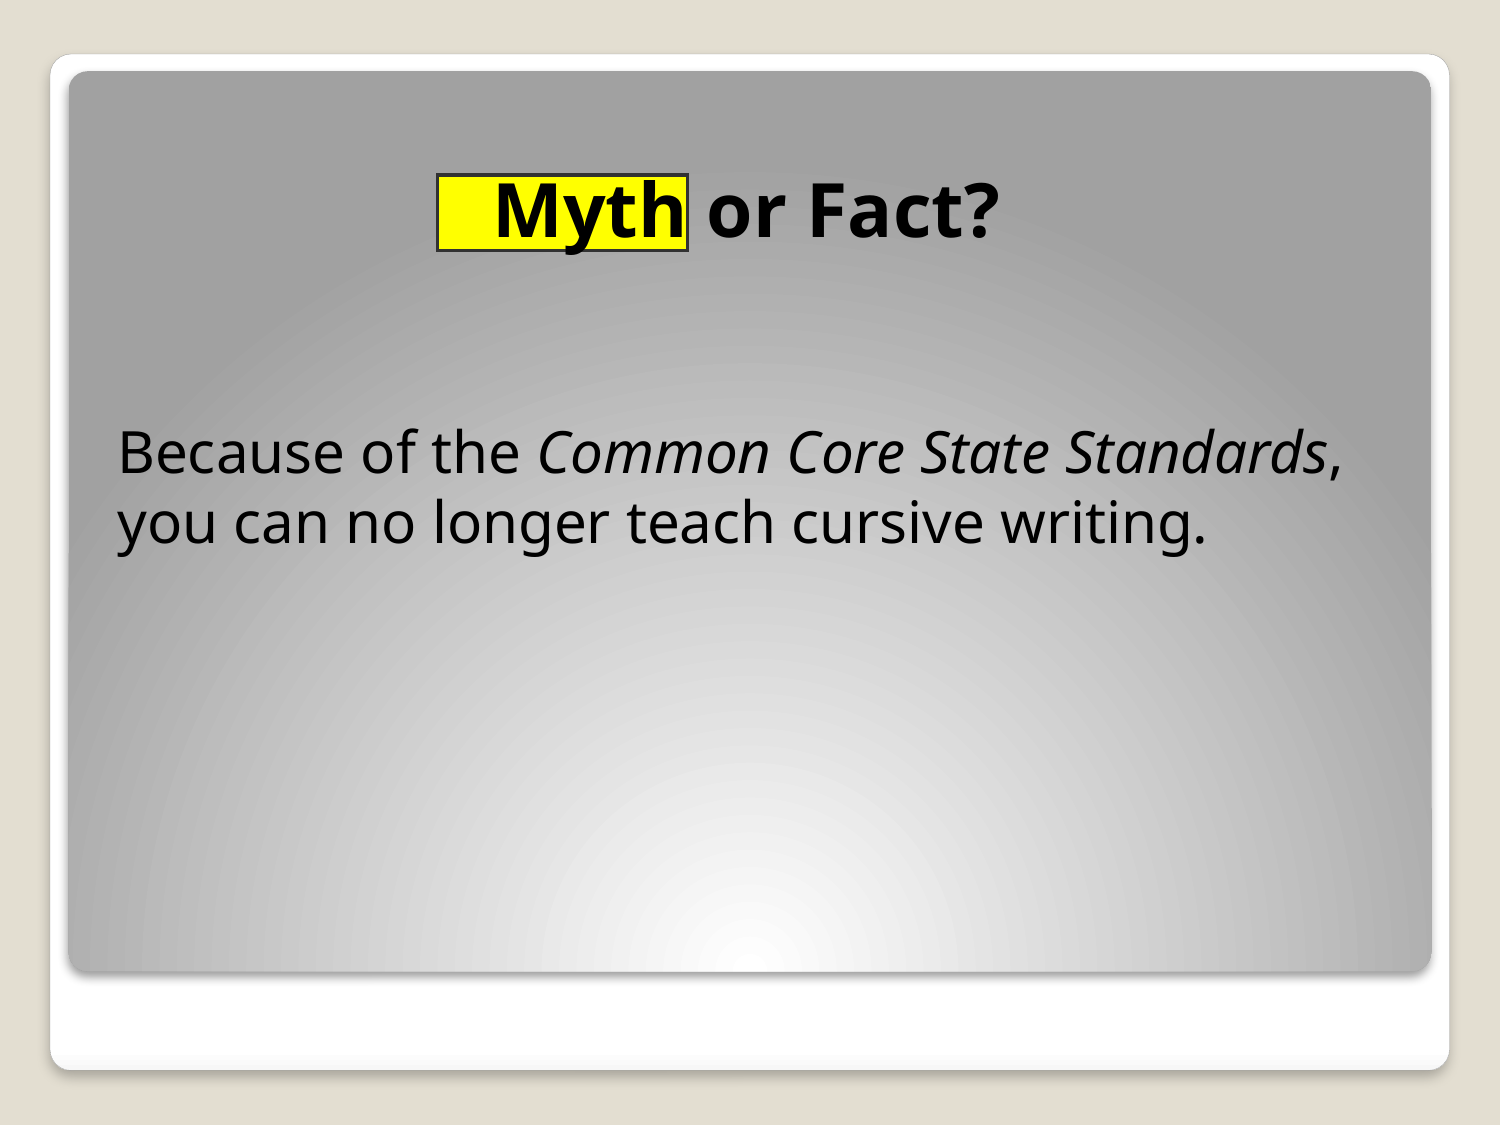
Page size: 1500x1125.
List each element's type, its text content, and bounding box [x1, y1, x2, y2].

list Because of the Common Core State Standards, you can no longer teach cursive writing. [87, 399, 1413, 750]
title Myth or Fact? [75, 87, 1418, 260]
